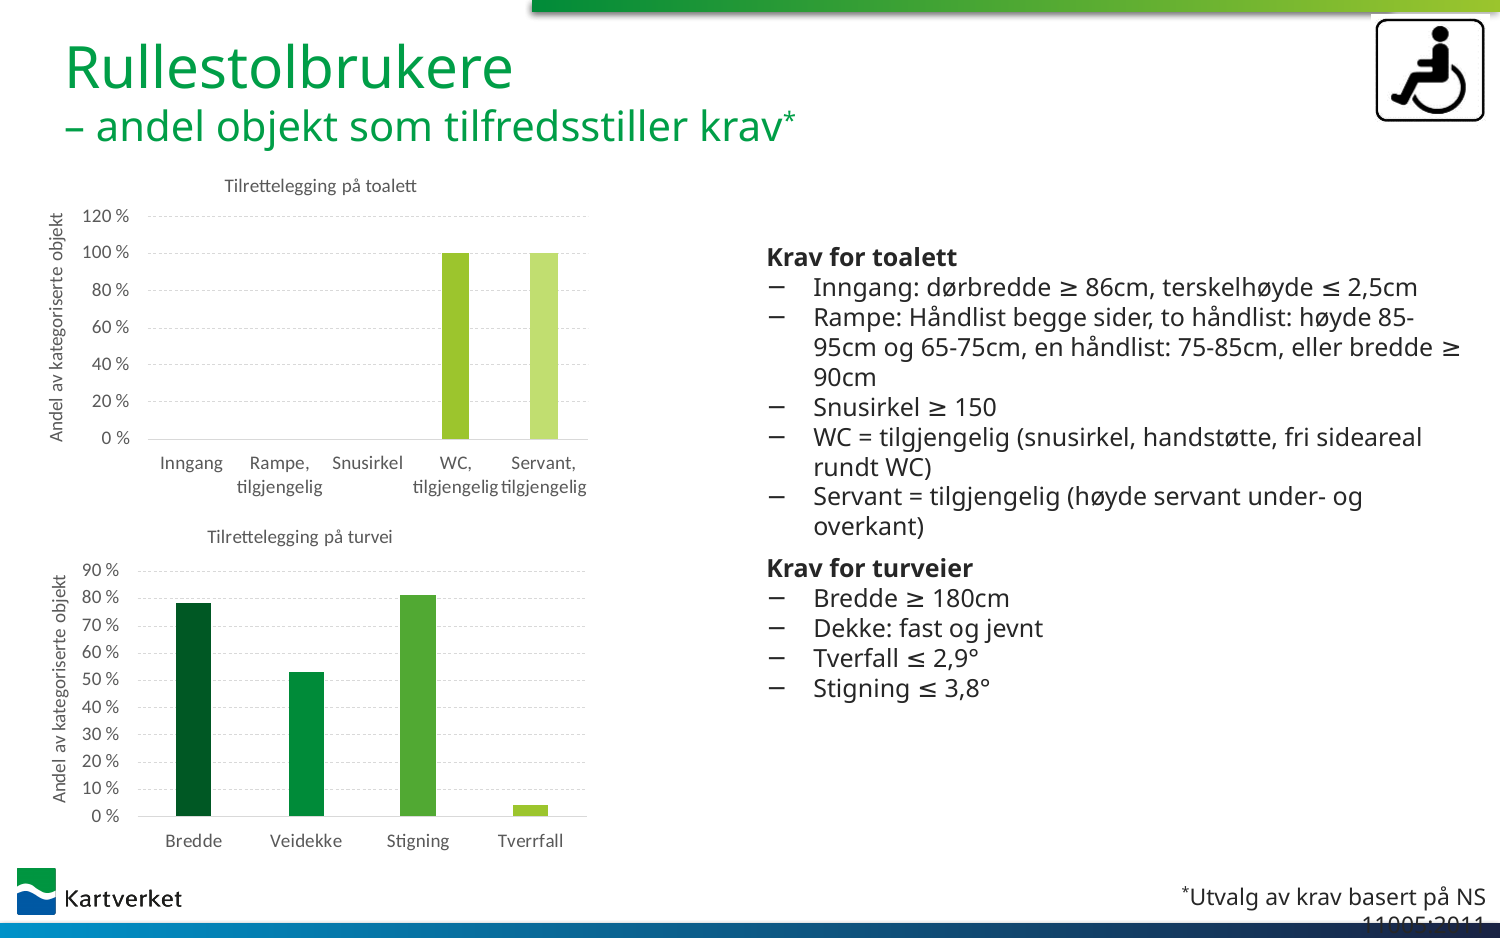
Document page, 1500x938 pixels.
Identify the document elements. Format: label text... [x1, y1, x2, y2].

text_box Krav for turveier Bredde ≥ 180cm Dekke: fast og jevnt Tverfall ≤ 2,9° Stigning ≤ 3,8° [751, 545, 1483, 710]
text_box *Utvalg av krav basert på NS 11005:2011 [1068, 873, 1500, 938]
picture [1371, 13, 1491, 127]
picture [41, 520, 598, 859]
text_box Krav for toalett Inngang: dørbredde ≥ 86cm, terskelhøyde ≤ 2,5cm Rampe: Håndlist begge sider, to håndlist: høyde 85-95cm og 65-75cm, en håndlist: 75-85cm, eller bredde ≥ 90cm Snusirkel ≥ 150 WC = tilgjengelig (snusirkel, handstøtte, fri sideareal rundt WC) Servant = tilgjengelig (høyde servant under- og overkant) [751, 234, 1483, 545]
picture [41, 166, 599, 505]
text_box Rullestolbrukere – andel objekt som tilfredsstiller krav* [49, 14, 1431, 158]
